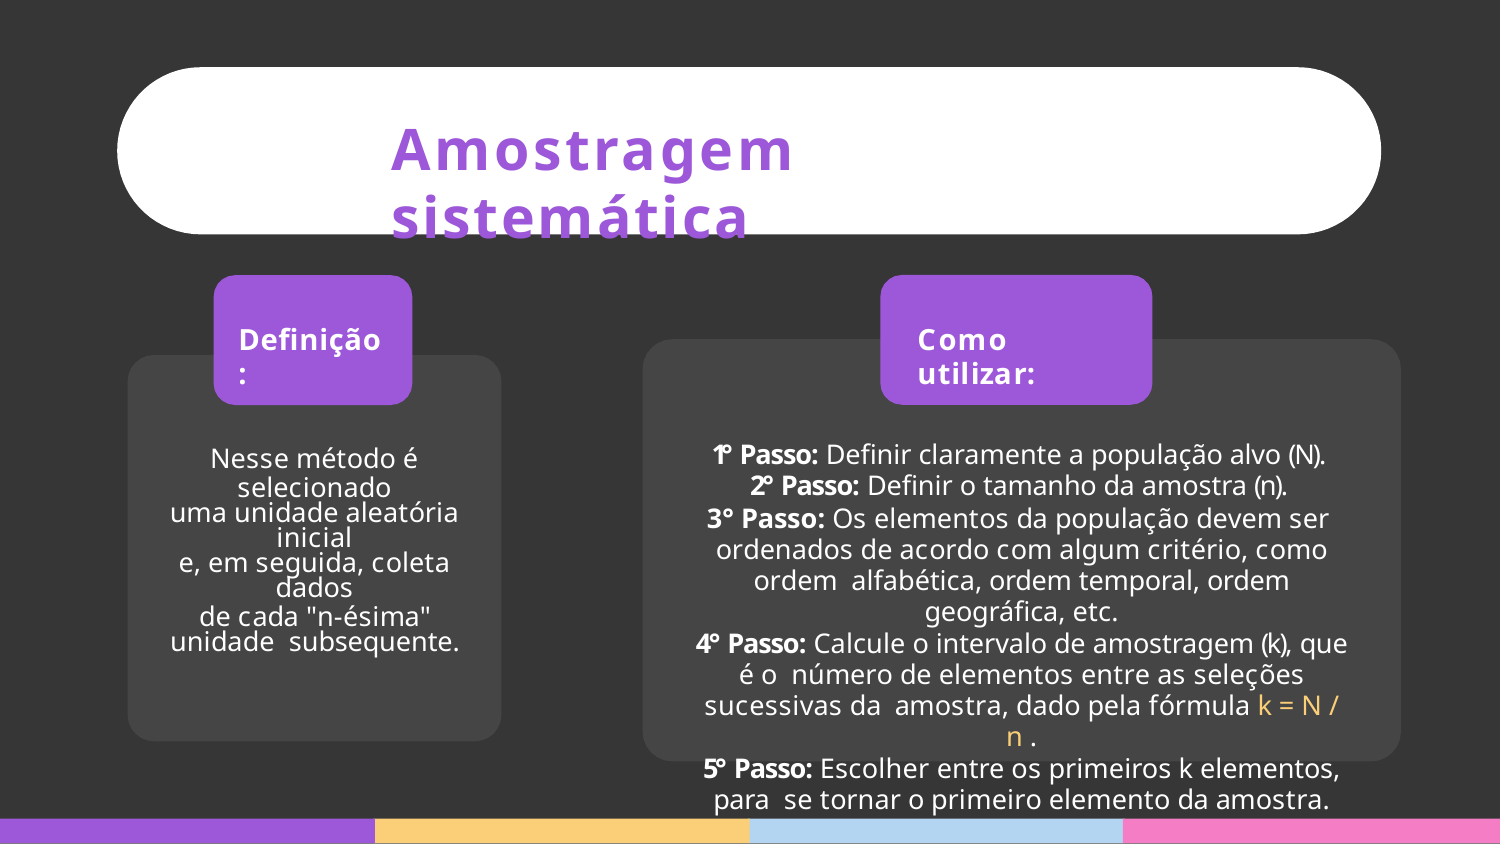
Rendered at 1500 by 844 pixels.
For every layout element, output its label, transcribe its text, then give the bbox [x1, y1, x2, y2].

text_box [0, 818, 1500, 844]
title Amostragem sistemática [389, 110, 1110, 254]
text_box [642, 274, 1402, 762]
text_box 1° Passo: Definir claramente a população alvo (N). 2° Passo: Definir o tamanho da amostra (n). 3° Passo: Os elementos da população devem ser ordenados de acordo com algum critério, como ordem alfabética, ordem temporal, ordem geográfica, etc. 4° Passo: Calcule o intervalo de amostragem (k), que é o número de elementos entre as seleções sucessivas da amostra, dado pela fórmula k = N / n . 5° Passo: Escolher entre os primeiros k elementos, para se tornar o primeiro elemento da amostra. [691, 771, 1351, 815]
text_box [127, 274, 502, 742]
text_box [117, 67, 1382, 235]
